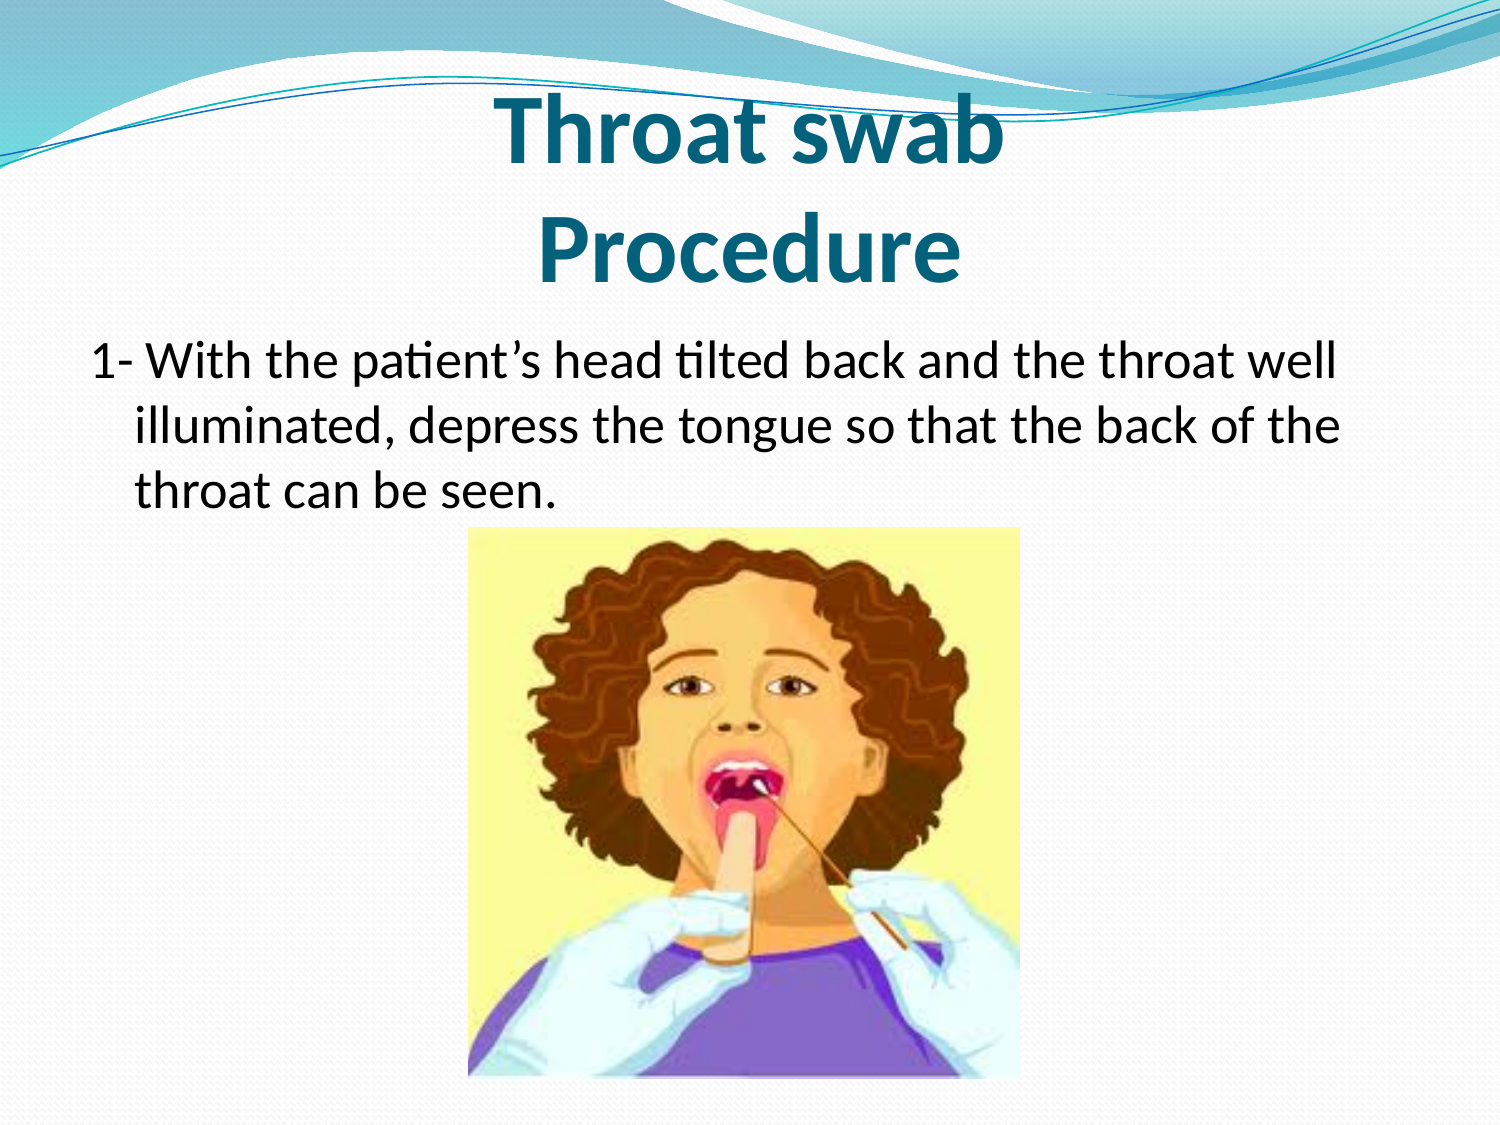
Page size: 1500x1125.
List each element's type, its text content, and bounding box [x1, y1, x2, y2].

title Throat swab Procedure [75, 115, 1425, 303]
list 1- With the patient’s head tilted back and the throat well illuminated, depress the tongue so that the back of the throat can be seen. [75, 317, 1425, 1038]
picture [468, 527, 1020, 1079]
